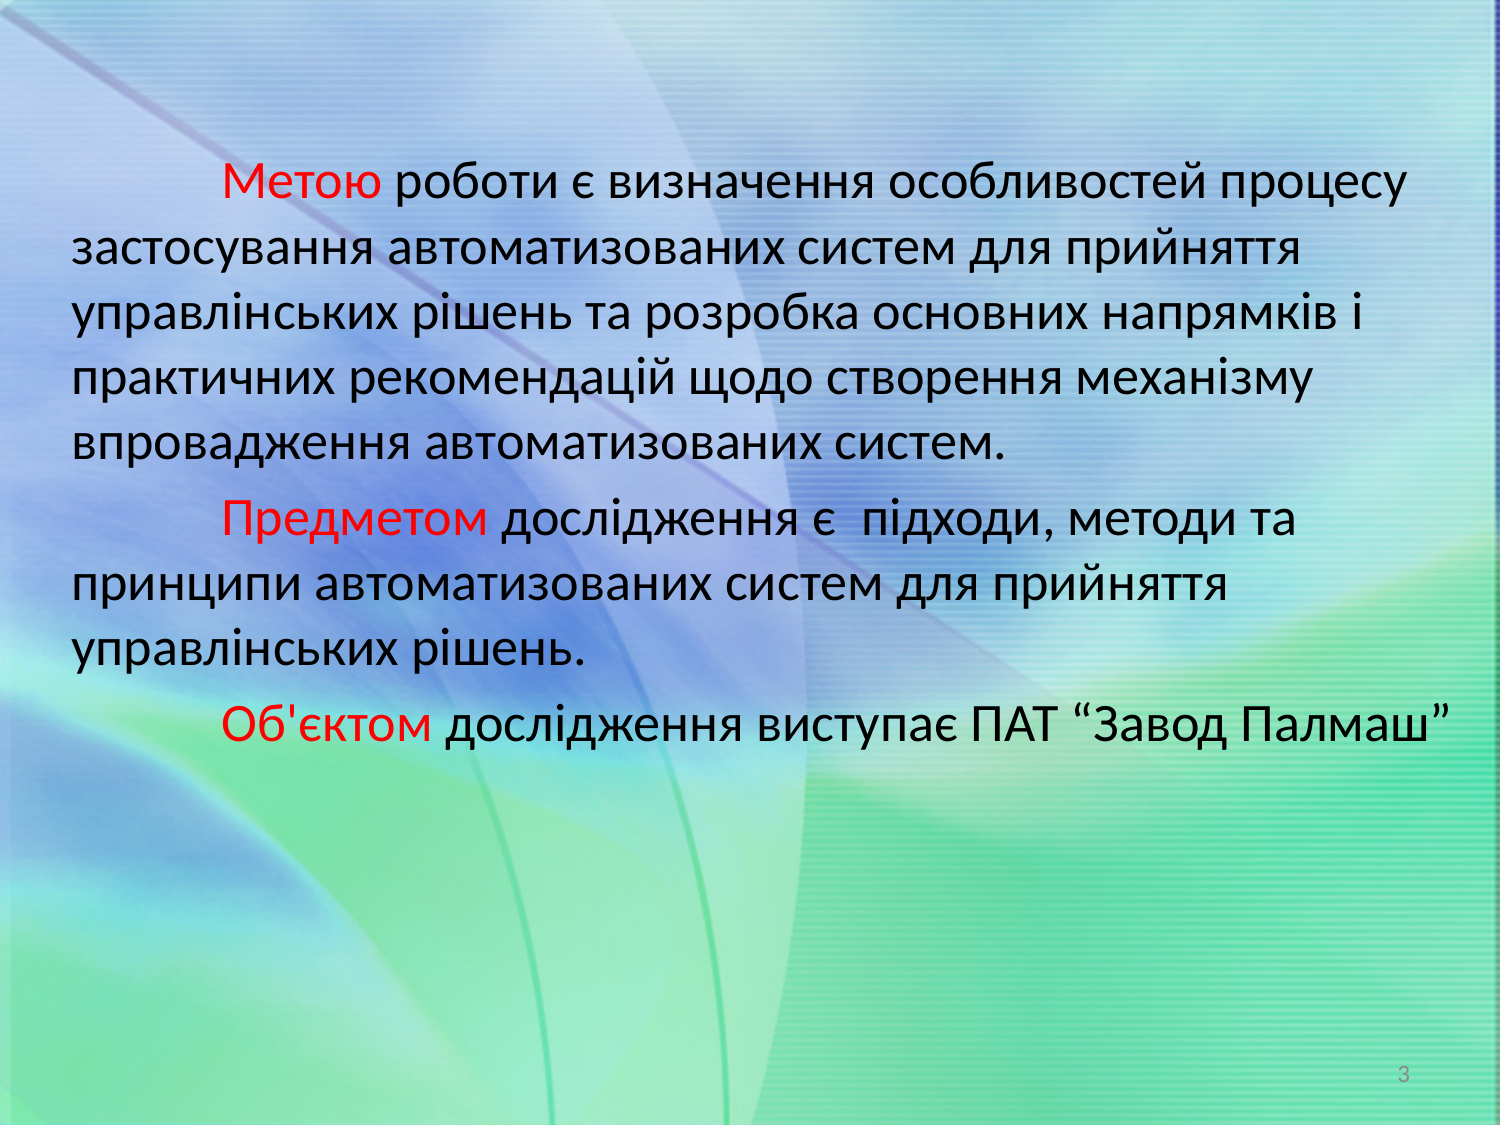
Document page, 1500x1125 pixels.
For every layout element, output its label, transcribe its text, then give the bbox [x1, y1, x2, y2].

list Метою роботи є визначення особливостей процесу застосування автоматизованих систем для прийняття управлінських рішень та розробка основних напрямків і практичних рекомендацій щодо створення механізму впровадження автоматизованих систем. Предметом дослідження є підходи, методи та принципи автоматизованих систем для прийняття управлінських рішень. Об'єктом дослідження виступає ПАТ “Завод Палмаш” [0, 137, 1471, 1053]
slide_number 3 [1074, 1042, 1425, 1103]
picture [0, 0, 1500, 1125]
